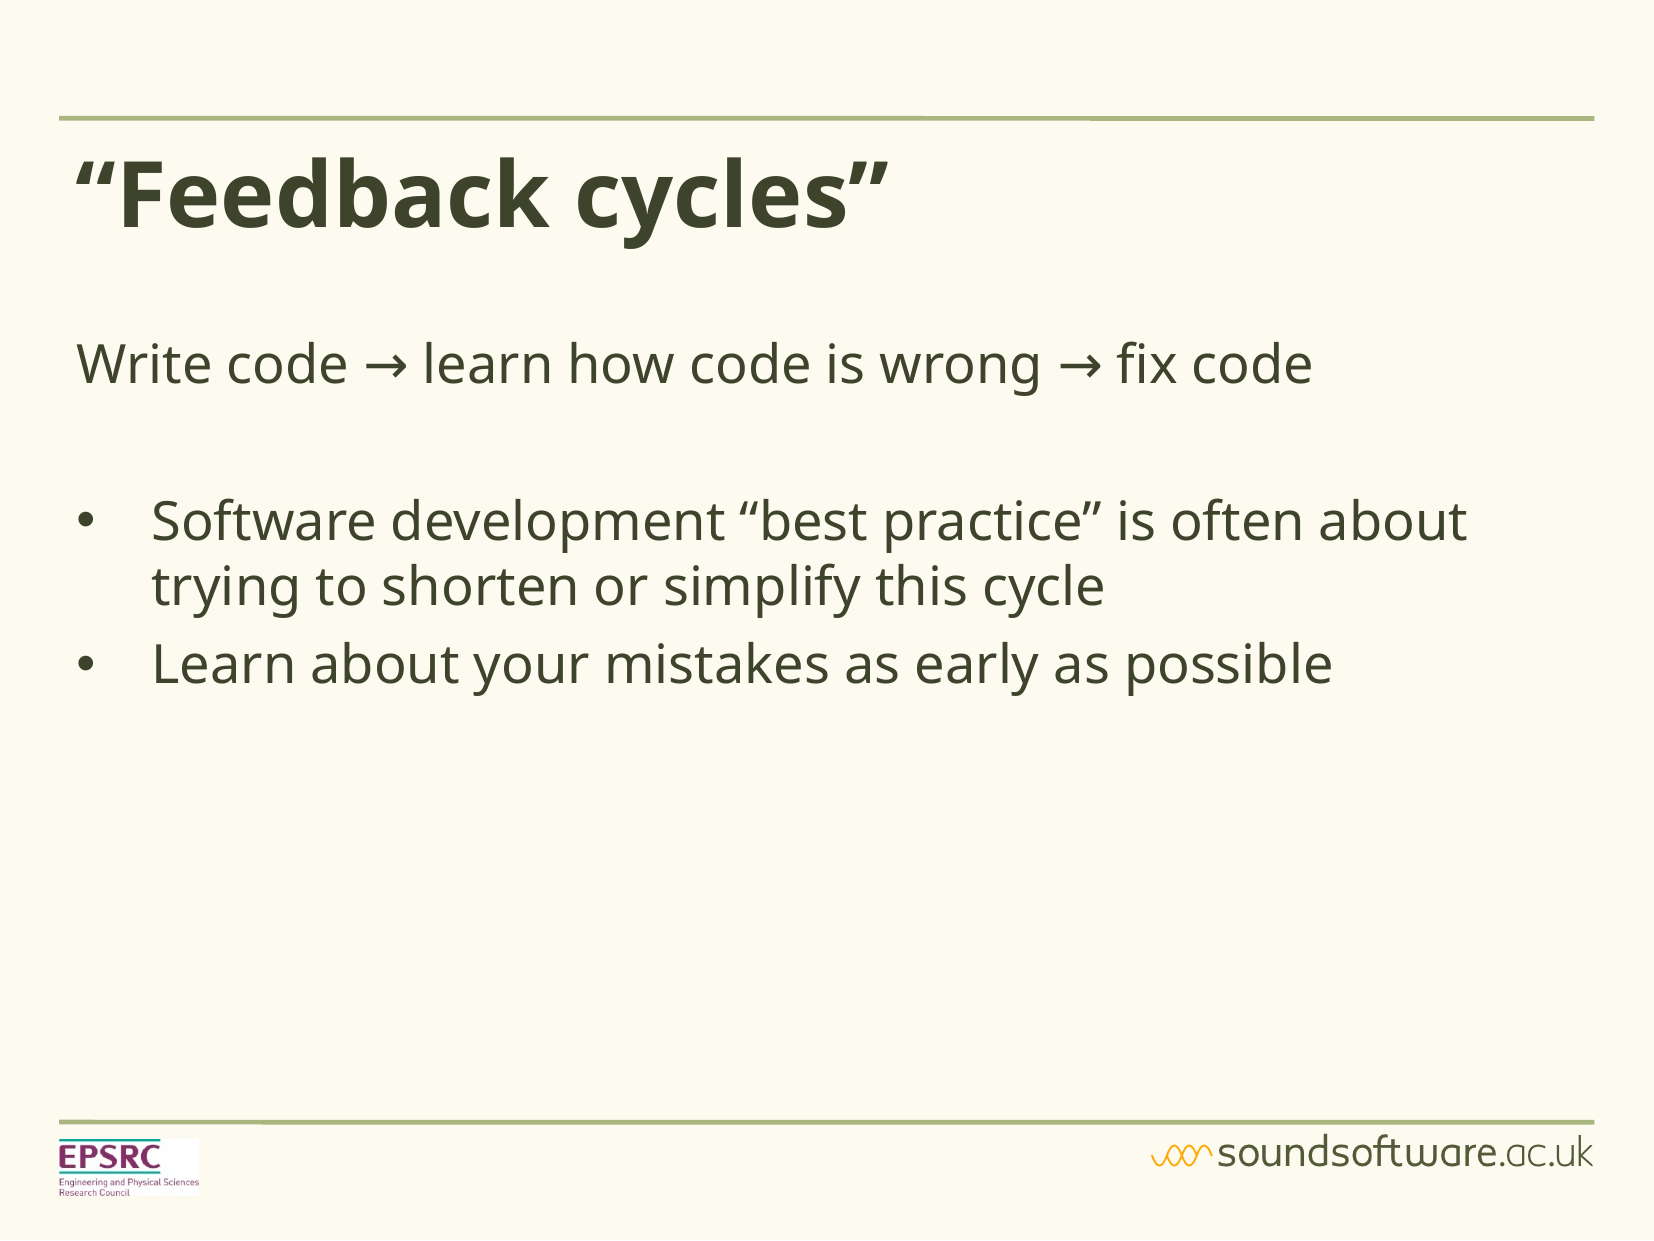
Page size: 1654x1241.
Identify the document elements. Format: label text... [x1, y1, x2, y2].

title “Feedback cycles” [59, 118, 1592, 264]
picture [59, 1139, 199, 1196]
picture [1151, 1133, 1593, 1167]
list Write code → learn how code is wrong → fix code Software development “best practice” is often about trying to shorten or simplify this cycle Learn about your mistakes as early as possible [59, 321, 1592, 1138]
